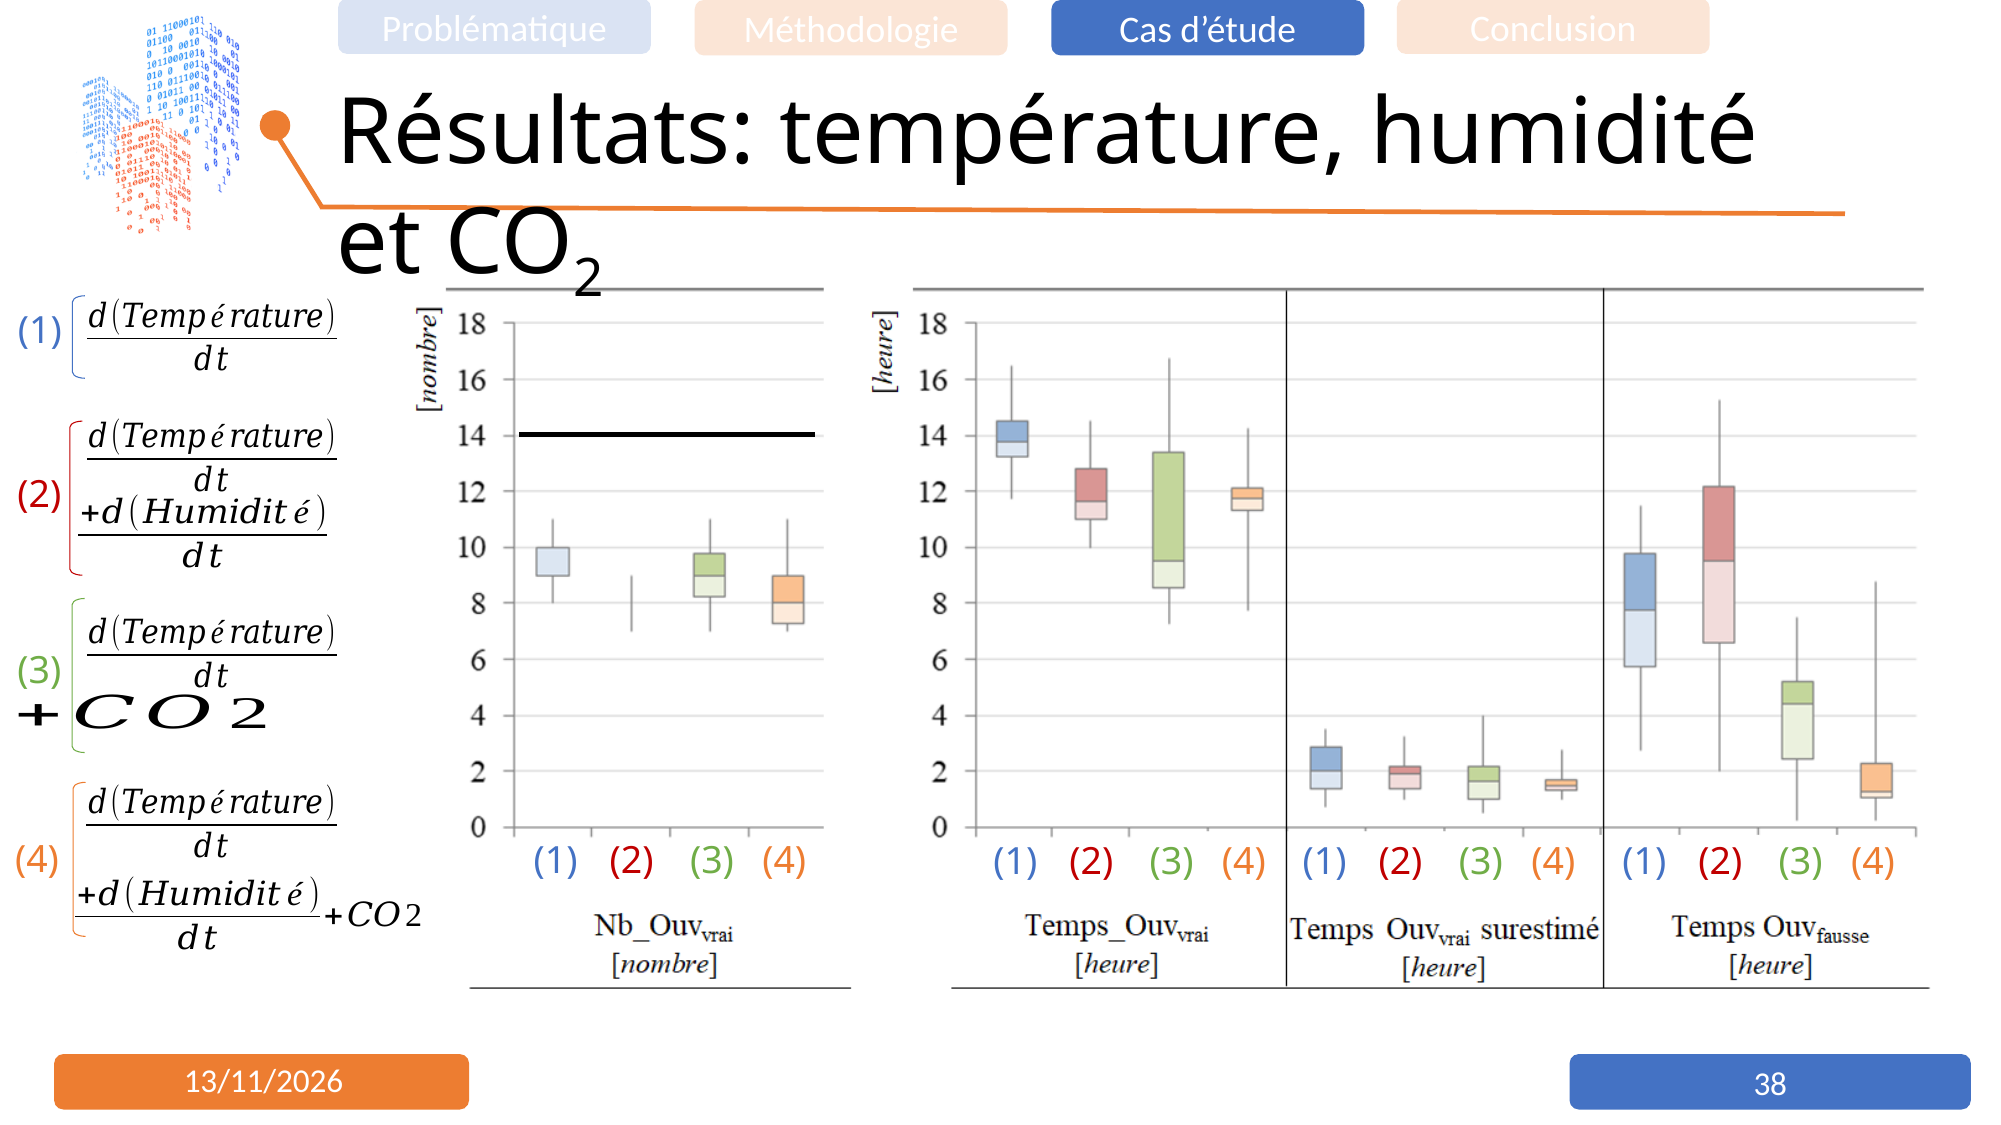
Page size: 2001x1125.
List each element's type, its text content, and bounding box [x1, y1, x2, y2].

text_box [72, 781, 86, 937]
picture [399, 278, 1945, 1000]
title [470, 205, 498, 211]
text_box (3) [2, 638, 71, 699]
text_box (1) [3, 298, 73, 359]
slide_number 38 [1569, 1054, 1971, 1110]
text_box Méthodologie [693, 0, 1009, 57]
text_box Conclusion [1395, 0, 1711, 56]
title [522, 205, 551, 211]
text_box [71, 295, 85, 379]
text_box (4) [0, 828, 72, 888]
text_box [71, 597, 85, 754]
title Résultats: température, humidité et CO2 [321, 76, 1863, 184]
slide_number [57, 1049, 470, 1110]
picture [57, 0, 260, 253]
text_box Cas d’étude [1050, 0, 1366, 57]
text_box Problématique [336, 0, 652, 56]
text_box (2) [2, 462, 69, 523]
text_box [69, 420, 83, 576]
